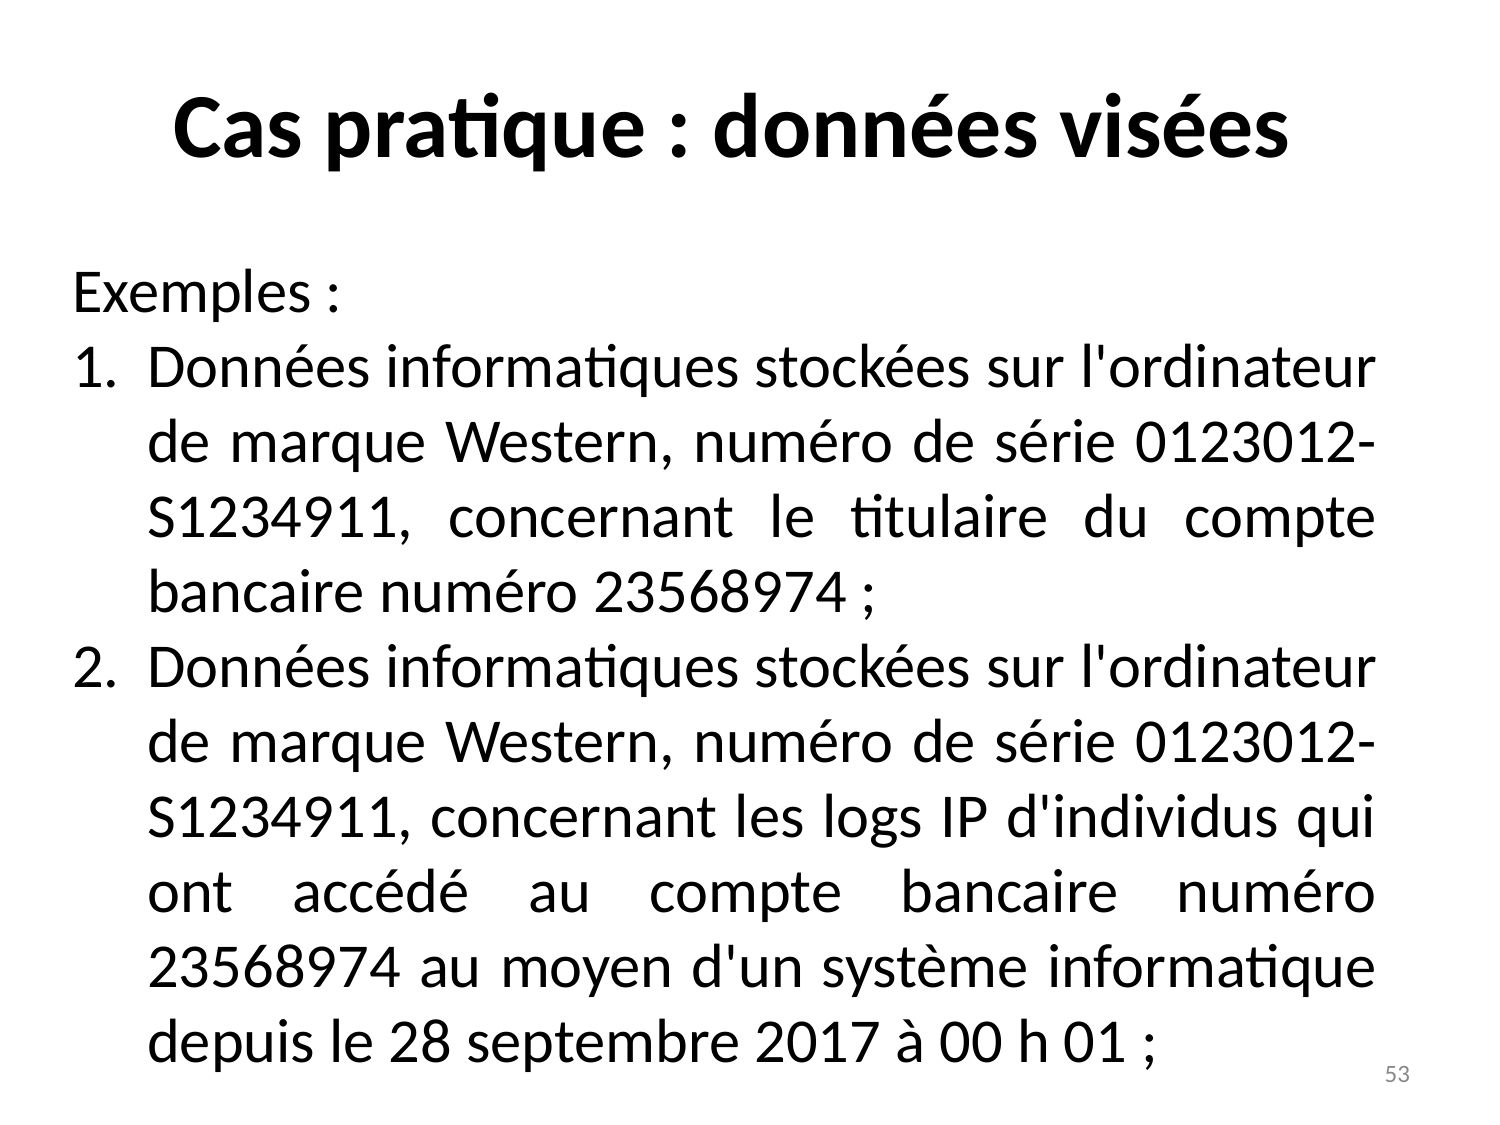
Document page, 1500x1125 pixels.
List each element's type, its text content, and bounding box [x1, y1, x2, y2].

text_box Exemples : Données informatiques stockées sur l'ordinateur de marque Western, numéro de série 0123012-S1234911, concernant le titulaire du compte bancaire numéro 23568974 ; Données informatiques stockées sur l'ordinateur de marque Western, numéro de série 0123012-S1234911, concernant les logs IP d'individus qui ont accédé au compte bancaire numéro 23568974 au moyen d'un système informatique depuis le 28 septembre 2017 à 00 h 01 ; [57, 242, 1393, 1082]
title Cas pratique : données visées [57, 27, 1408, 216]
slide_number 53 [1074, 1042, 1425, 1103]
